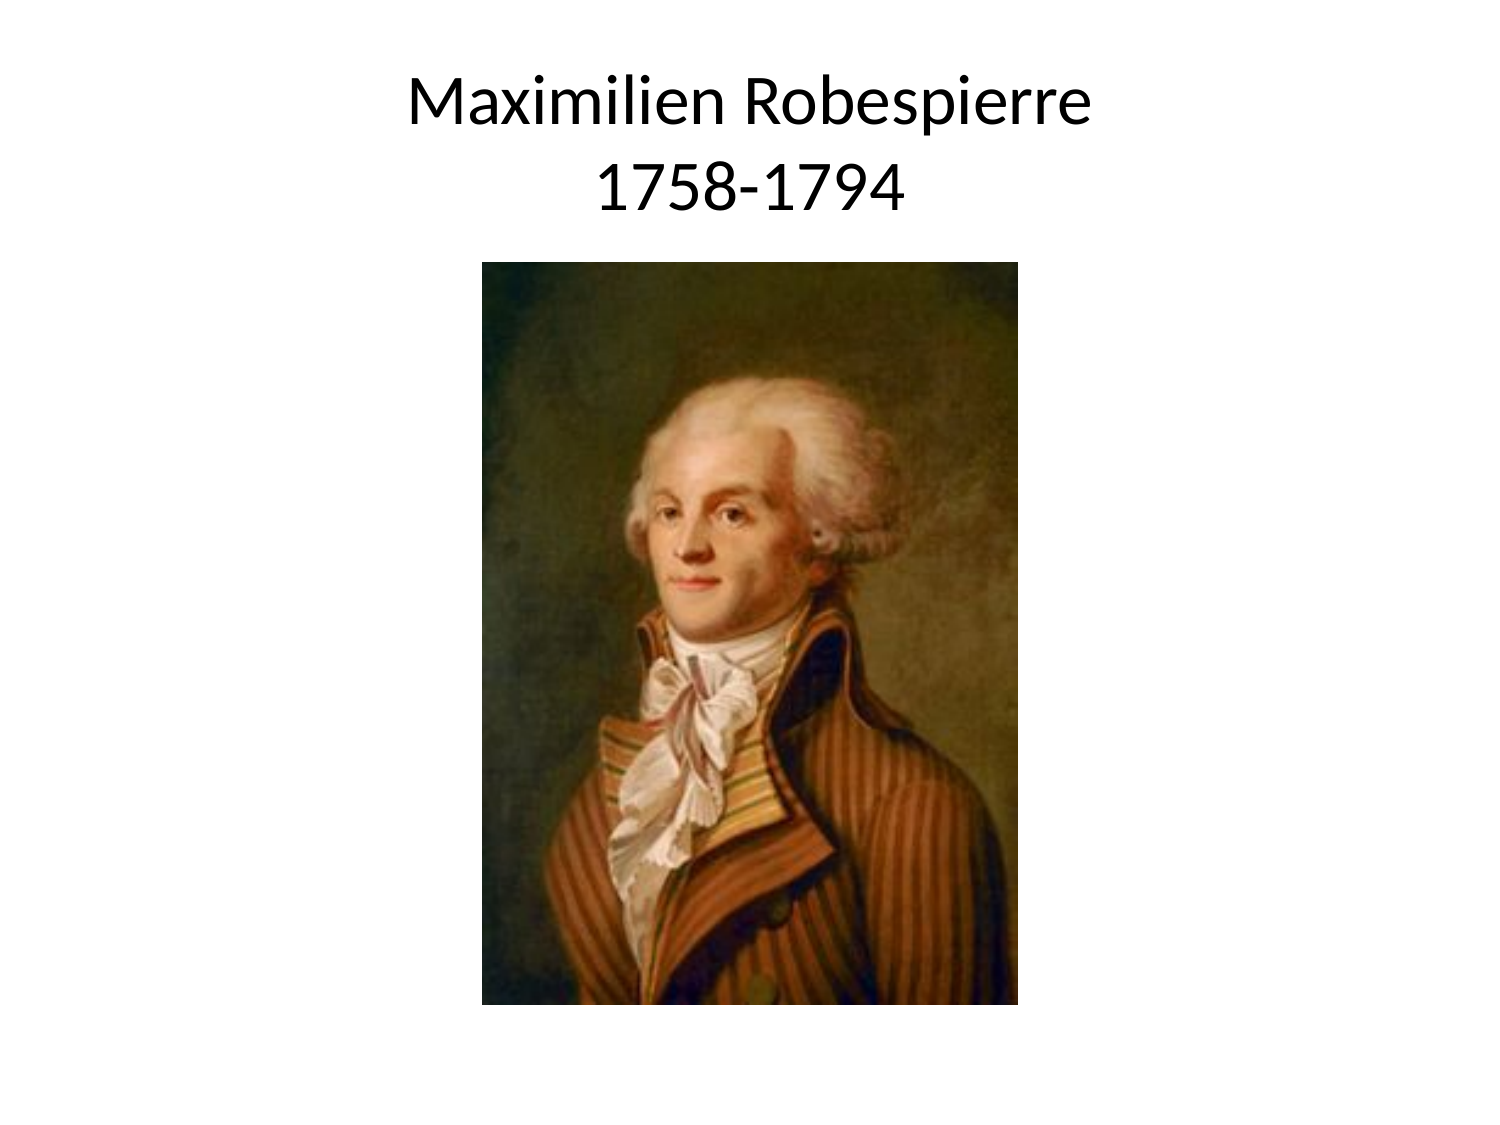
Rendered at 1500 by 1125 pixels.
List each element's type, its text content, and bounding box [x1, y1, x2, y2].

title Maximilien Robespierre 1758-1794 [75, 45, 1425, 233]
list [74, 262, 1426, 1006]
